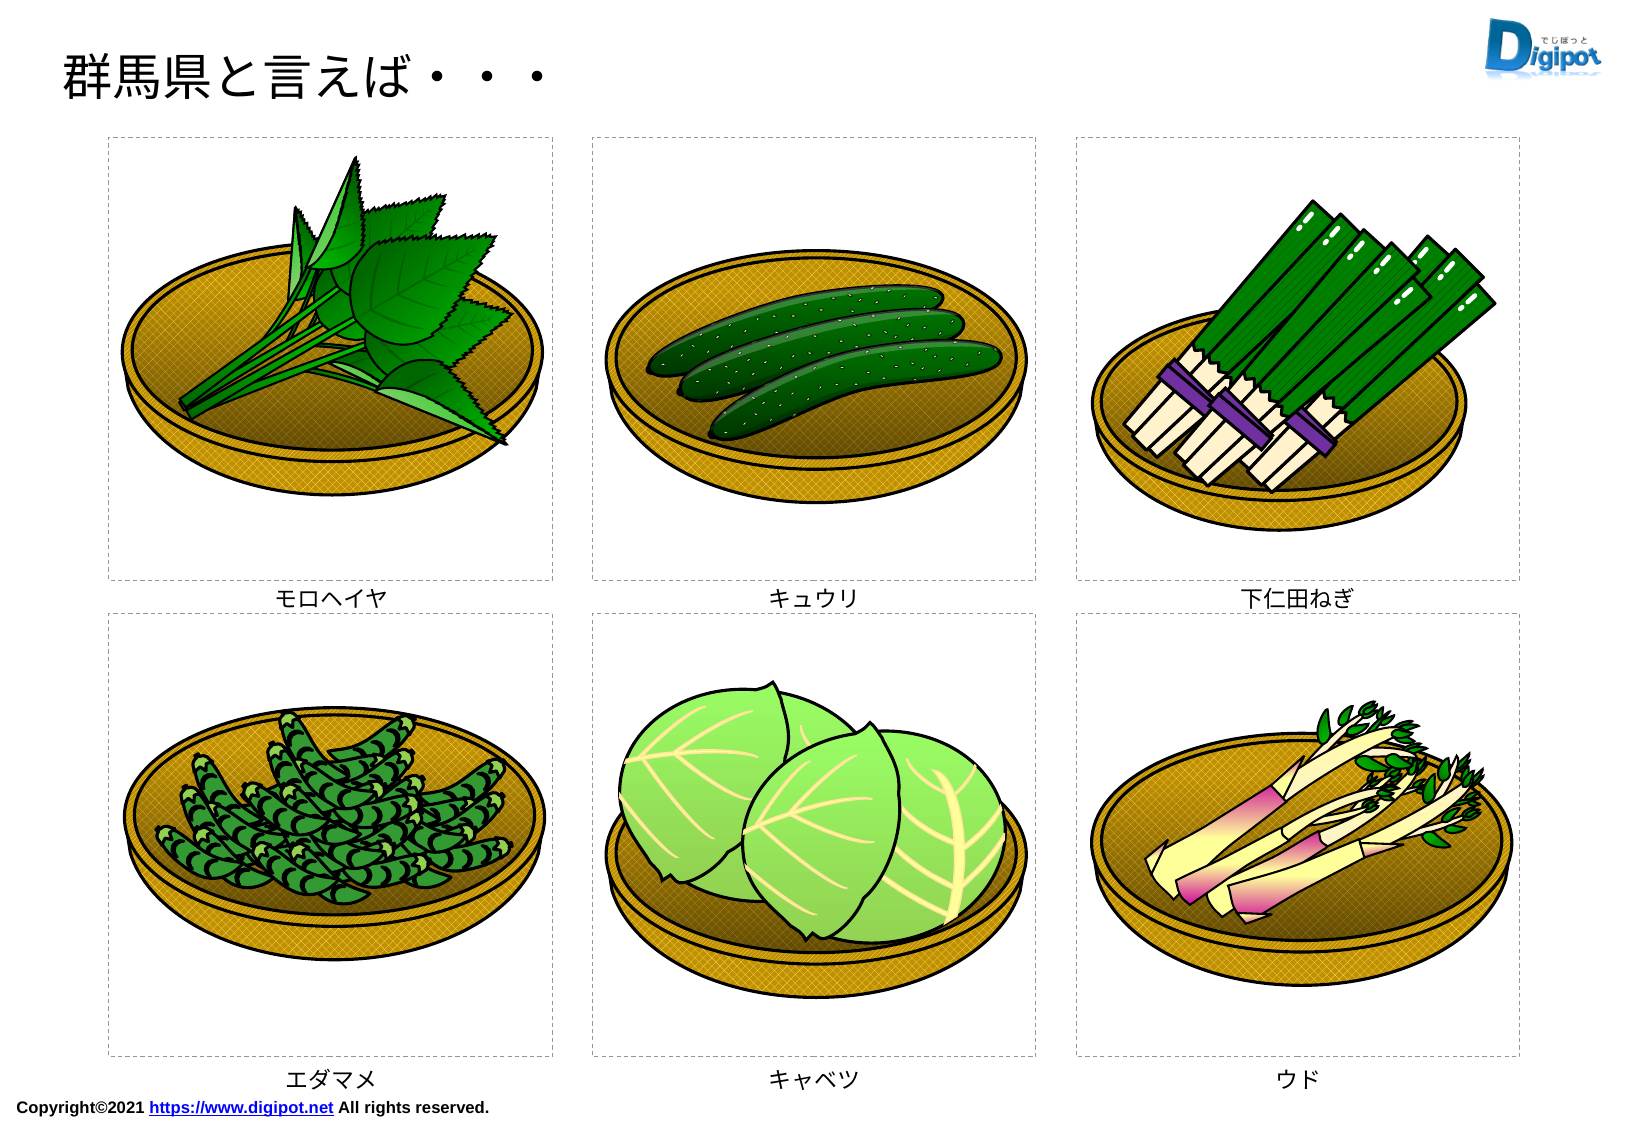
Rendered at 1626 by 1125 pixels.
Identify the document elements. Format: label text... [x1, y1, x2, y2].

text_box エダマメ [104, 1058, 558, 1101]
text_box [1092, 208, 1514, 531]
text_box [605, 680, 1027, 998]
text_box キュウリ [587, 577, 1041, 620]
text_box 群馬県と言えば・・・ [47, 38, 578, 113]
text_box ウド [1071, 1058, 1525, 1101]
text_box キャベツ [587, 1058, 1041, 1101]
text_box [605, 250, 1027, 503]
picture [1485, 18, 1602, 82]
text_box 下仁田ねぎ [1071, 577, 1525, 620]
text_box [1091, 733, 1513, 986]
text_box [124, 707, 545, 961]
text_box モロヘイヤ [104, 577, 558, 620]
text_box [121, 198, 543, 507]
